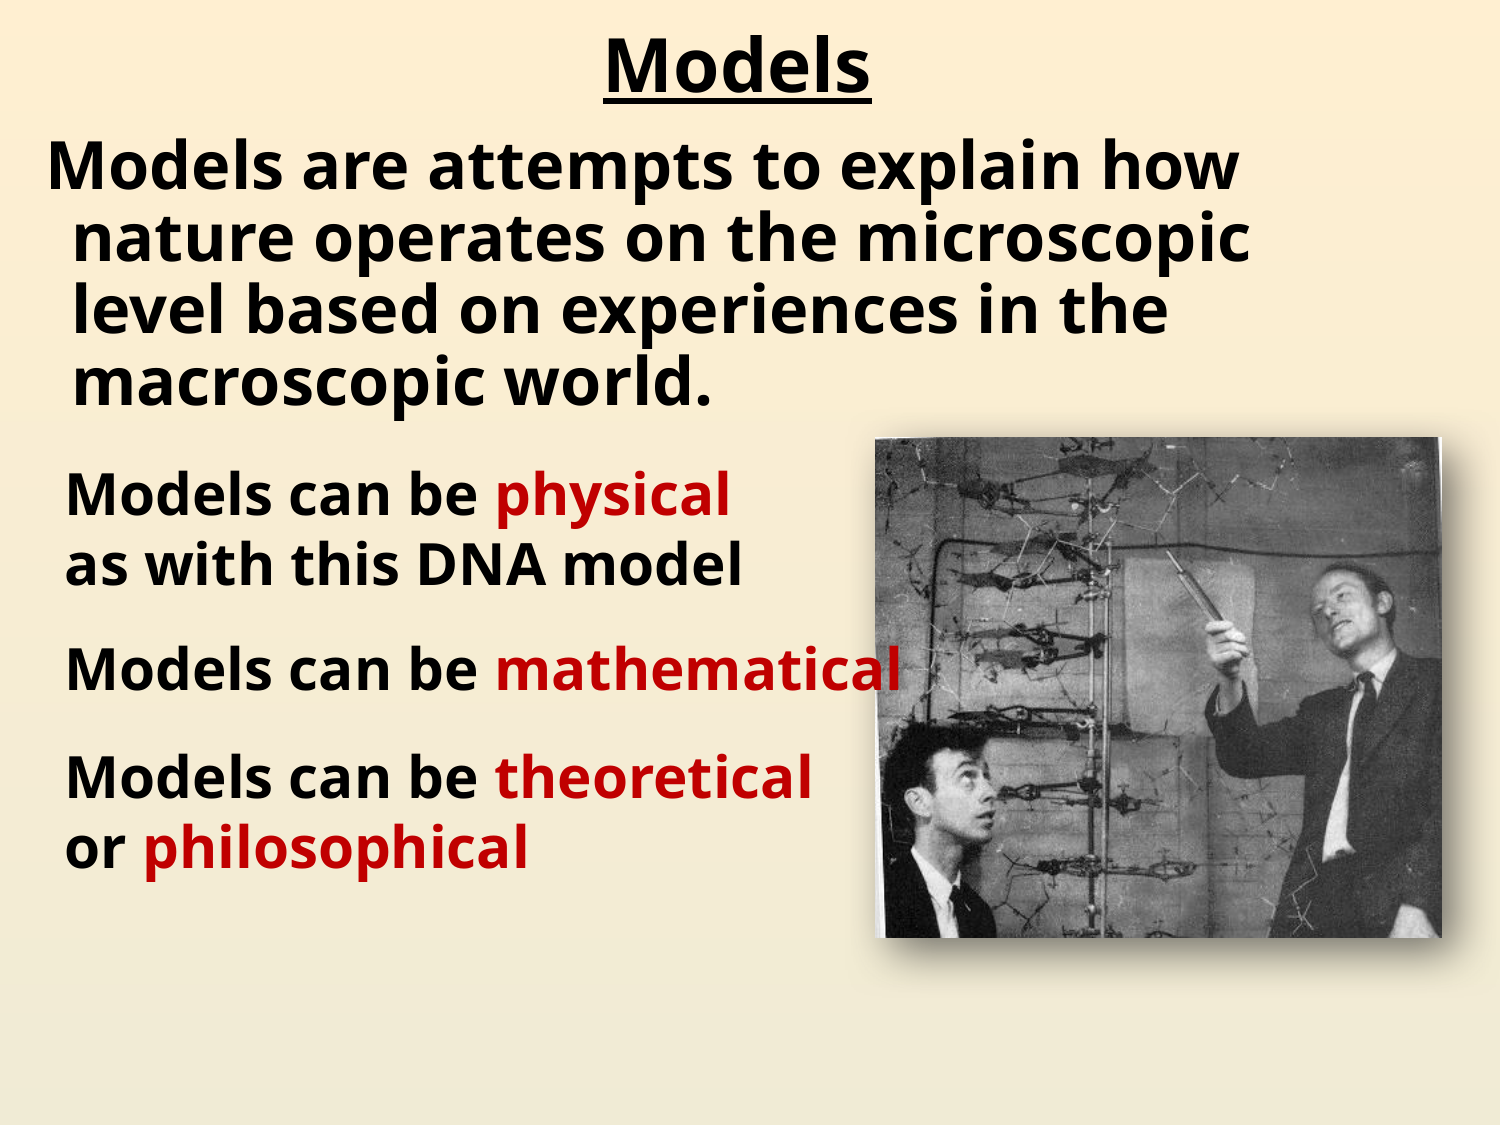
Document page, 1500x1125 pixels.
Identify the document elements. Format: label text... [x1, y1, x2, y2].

text_box Models can be physical as with this DNA model [50, 449, 825, 605]
picture [874, 437, 1442, 938]
text_box Models can be mathematical [50, 624, 869, 710]
text_box Models can be theoretical or philosophical [49, 732, 869, 888]
title Models [512, 0, 963, 125]
list Models are attempts to explain how nature operates on the microscopic level based on experiences in the macroscopic world. [0, 125, 1413, 450]
